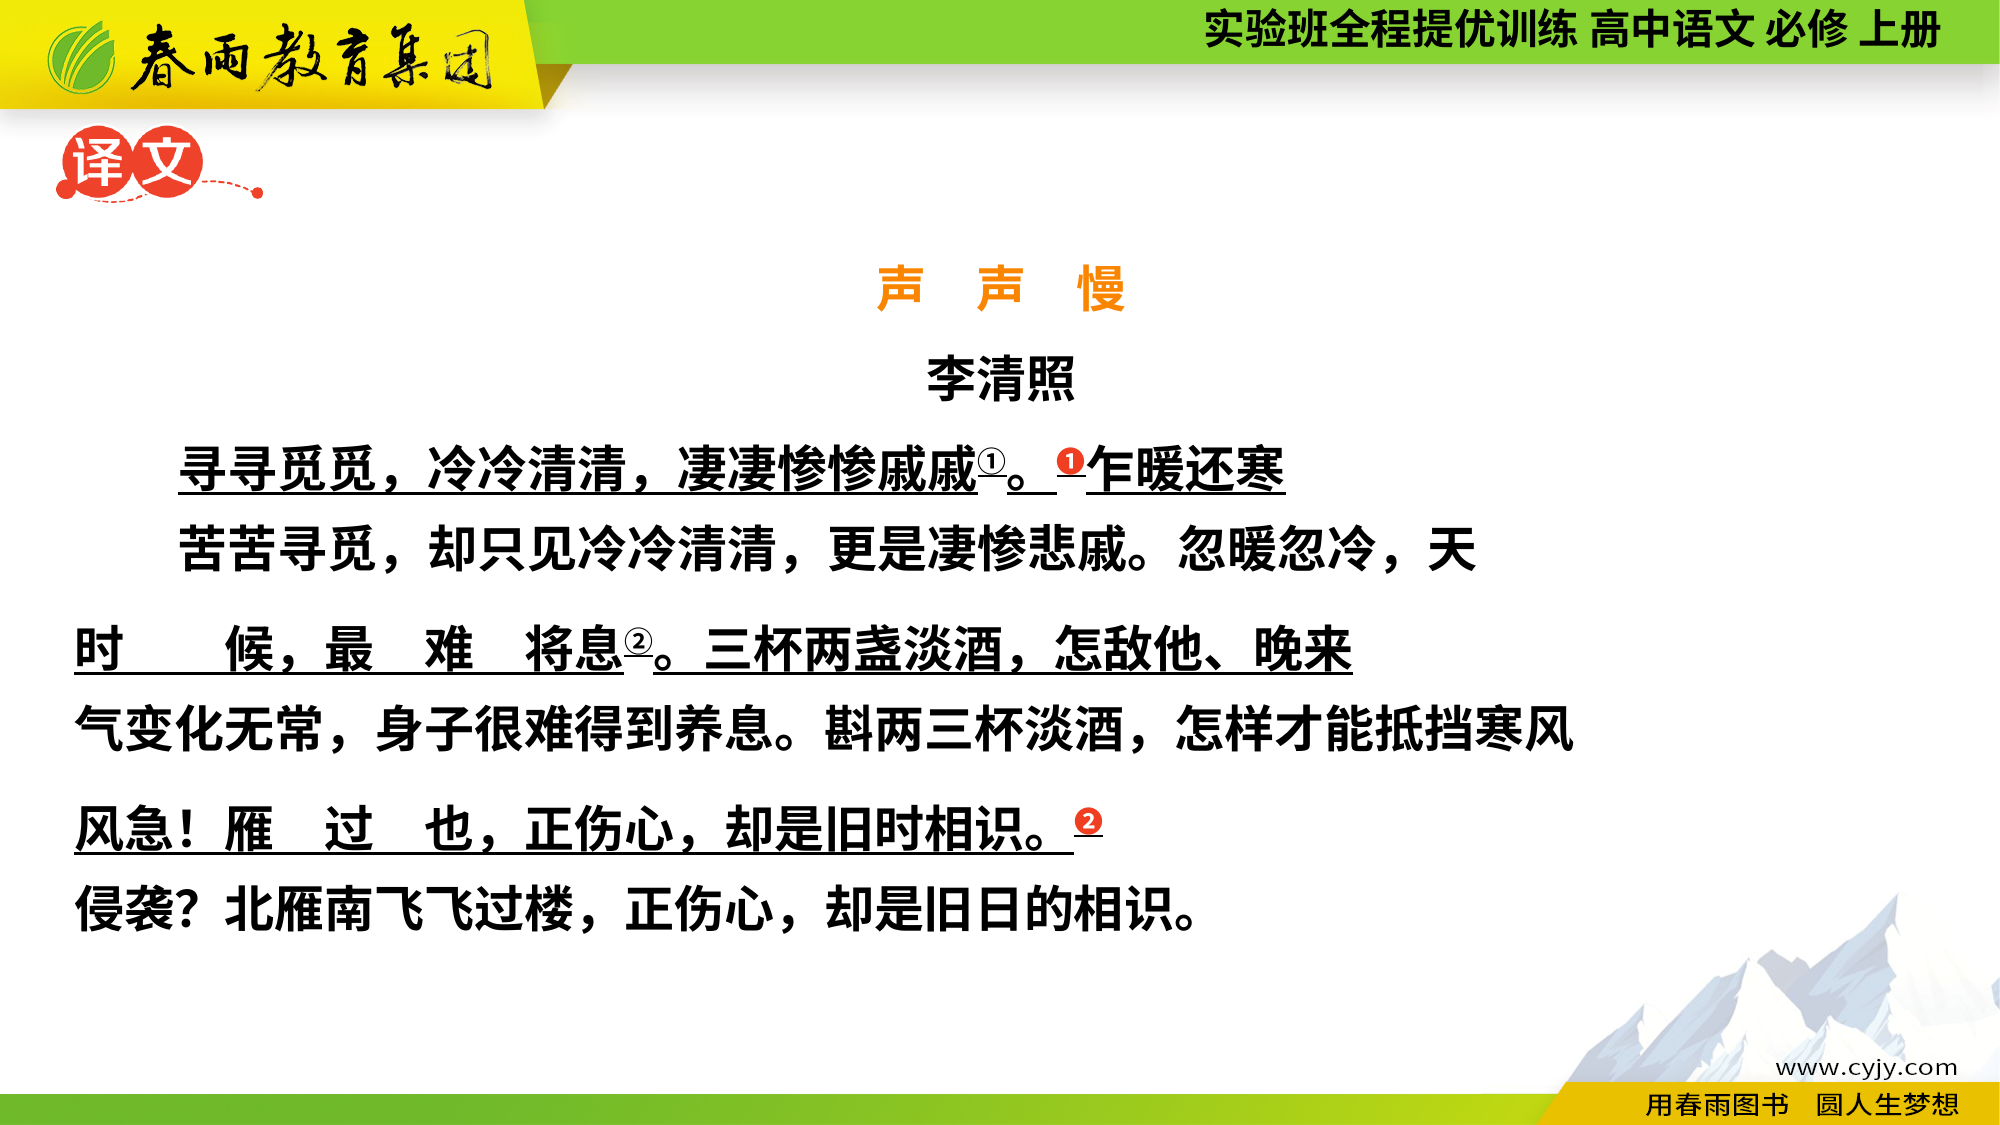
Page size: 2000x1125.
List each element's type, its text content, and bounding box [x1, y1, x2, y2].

picture [0, 0, 2000, 1125]
text_box 苦苦寻觅，却只见冷冷清清，更是凄惨悲戚。忽暖忽冷，天 气变化无常，身子很难得到养息。斟两三杯淡酒，怎样才能抵挡寒风 侵袭？北雁南飞飞过楼，正伤心，却是旧日的相识。 [59, 479, 1944, 945]
list 声 声 慢 李清照 寻寻觅觅，冷冷清清，凄凄惨惨戚戚①。❶乍暖还寒 时 候，最 难 将息②。三杯两盏淡酒，怎敌他、晚来 风急！雁 过 也，正伤心，却是旧时相识。❷ [59, 220, 1944, 479]
